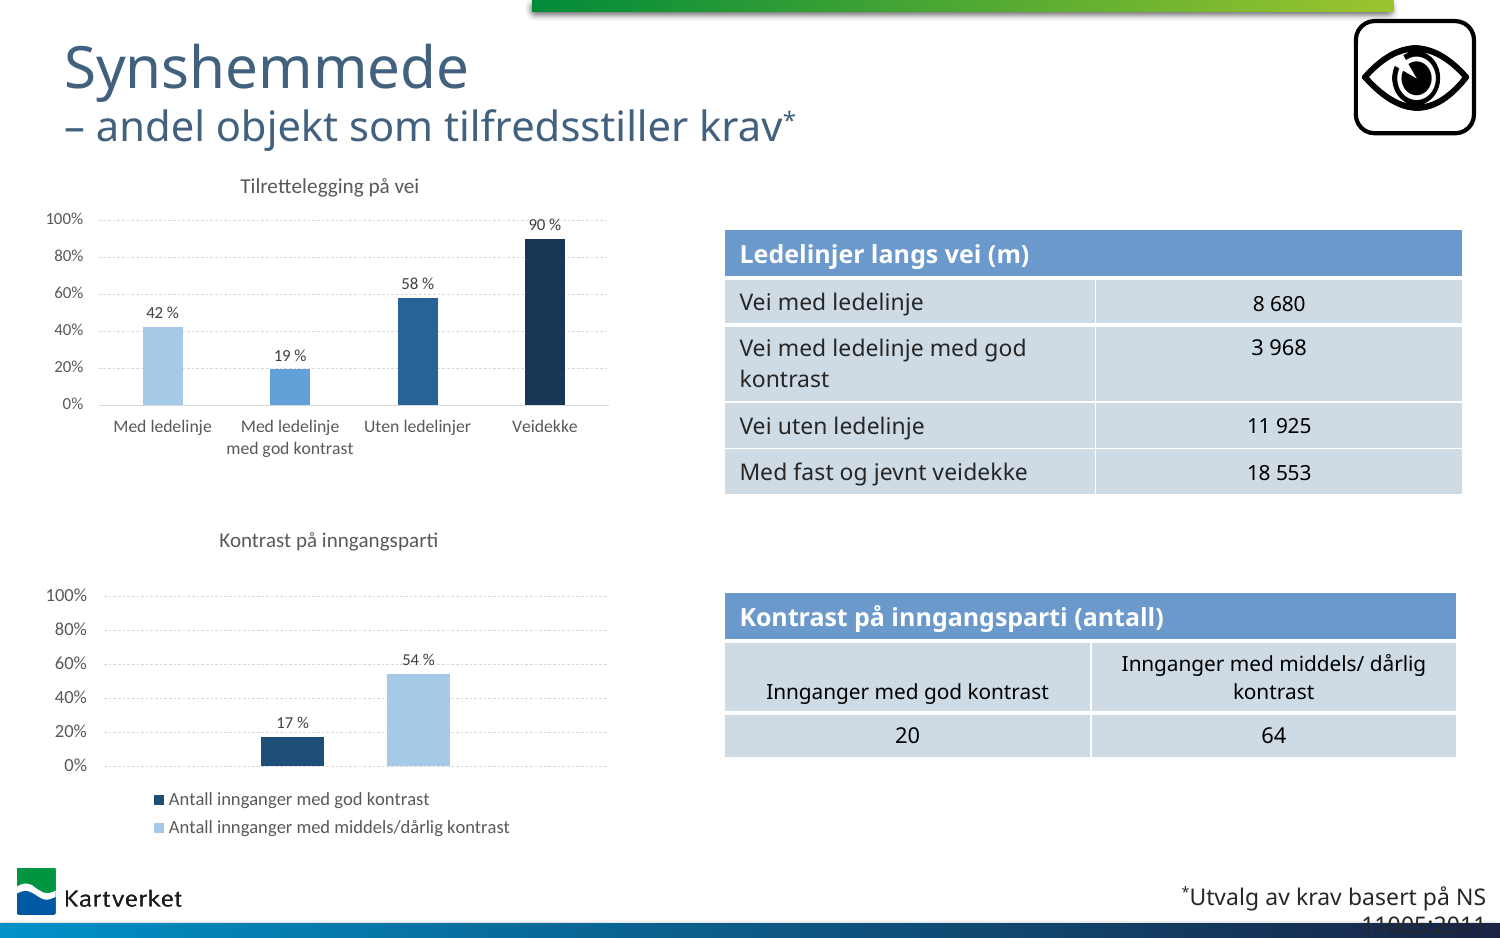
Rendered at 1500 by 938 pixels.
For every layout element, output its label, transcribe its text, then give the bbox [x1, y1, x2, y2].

table_cell Innganger med god kontrast [725, 643, 1090, 711]
table_cell 64 [1092, 715, 1456, 757]
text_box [1355, 20, 1475, 134]
table_cell 18 553 [1096, 449, 1462, 494]
text_box Synshemmede – andel objekt som tilfredsstiller krav* [49, 24, 1431, 158]
text_box *Utvalg av krav basert på NS 11005:2011 [1068, 873, 1500, 938]
table_header Kontrast på inngangsparti (antall) [725, 593, 1456, 639]
table_cell Med fast og jevnt veidekke [725, 449, 1095, 494]
table_cell 20 [725, 715, 1090, 757]
table_cell Innganger med middels/ dårlig kontrast [1092, 643, 1456, 711]
table_cell 8 680 [1096, 280, 1462, 323]
table_cell Vei med ledelinje [725, 280, 1095, 323]
table_cell 3 968 [1096, 327, 1462, 401]
table_cell Vei med ledelinje med god kontrast [725, 327, 1095, 401]
picture [41, 166, 619, 492]
picture [41, 520, 617, 846]
table_cell 11 925 [1096, 403, 1462, 448]
table_header Ledelinjer langs vei (m) [725, 230, 1462, 276]
table_cell Vei uten ledelinje [725, 403, 1095, 448]
